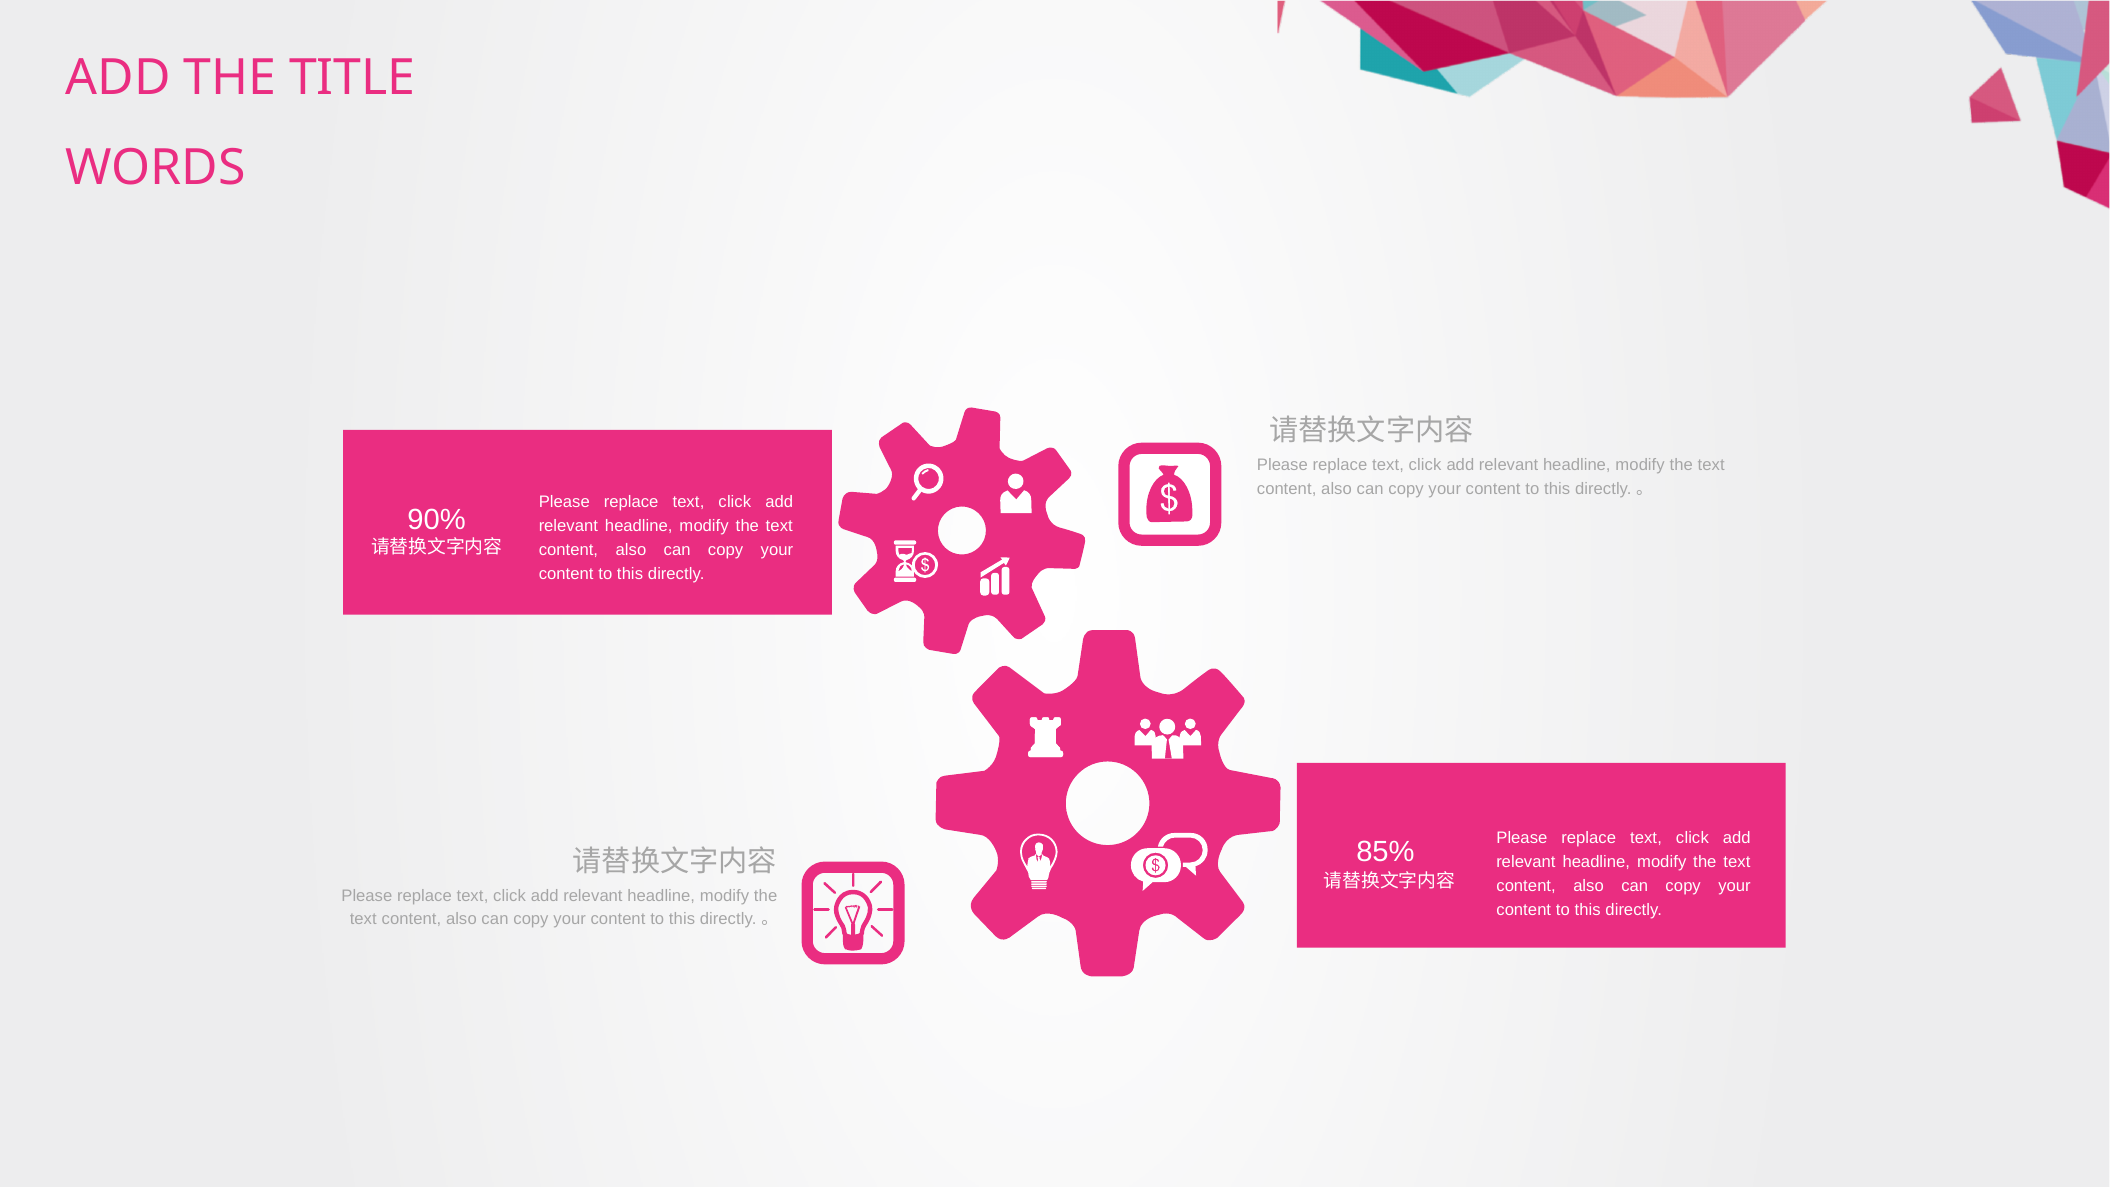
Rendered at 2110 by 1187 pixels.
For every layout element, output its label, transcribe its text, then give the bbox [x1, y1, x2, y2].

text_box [935, 630, 1281, 977]
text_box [1256, 404, 1783, 497]
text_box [309, 835, 778, 927]
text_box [1296, 762, 1786, 948]
text_box ADD THE TITLE WORDS [50, 7, 583, 202]
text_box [1123, 448, 1216, 541]
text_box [837, 406, 1086, 656]
picture [0, 0, 2110, 1187]
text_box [807, 867, 899, 959]
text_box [343, 429, 832, 615]
